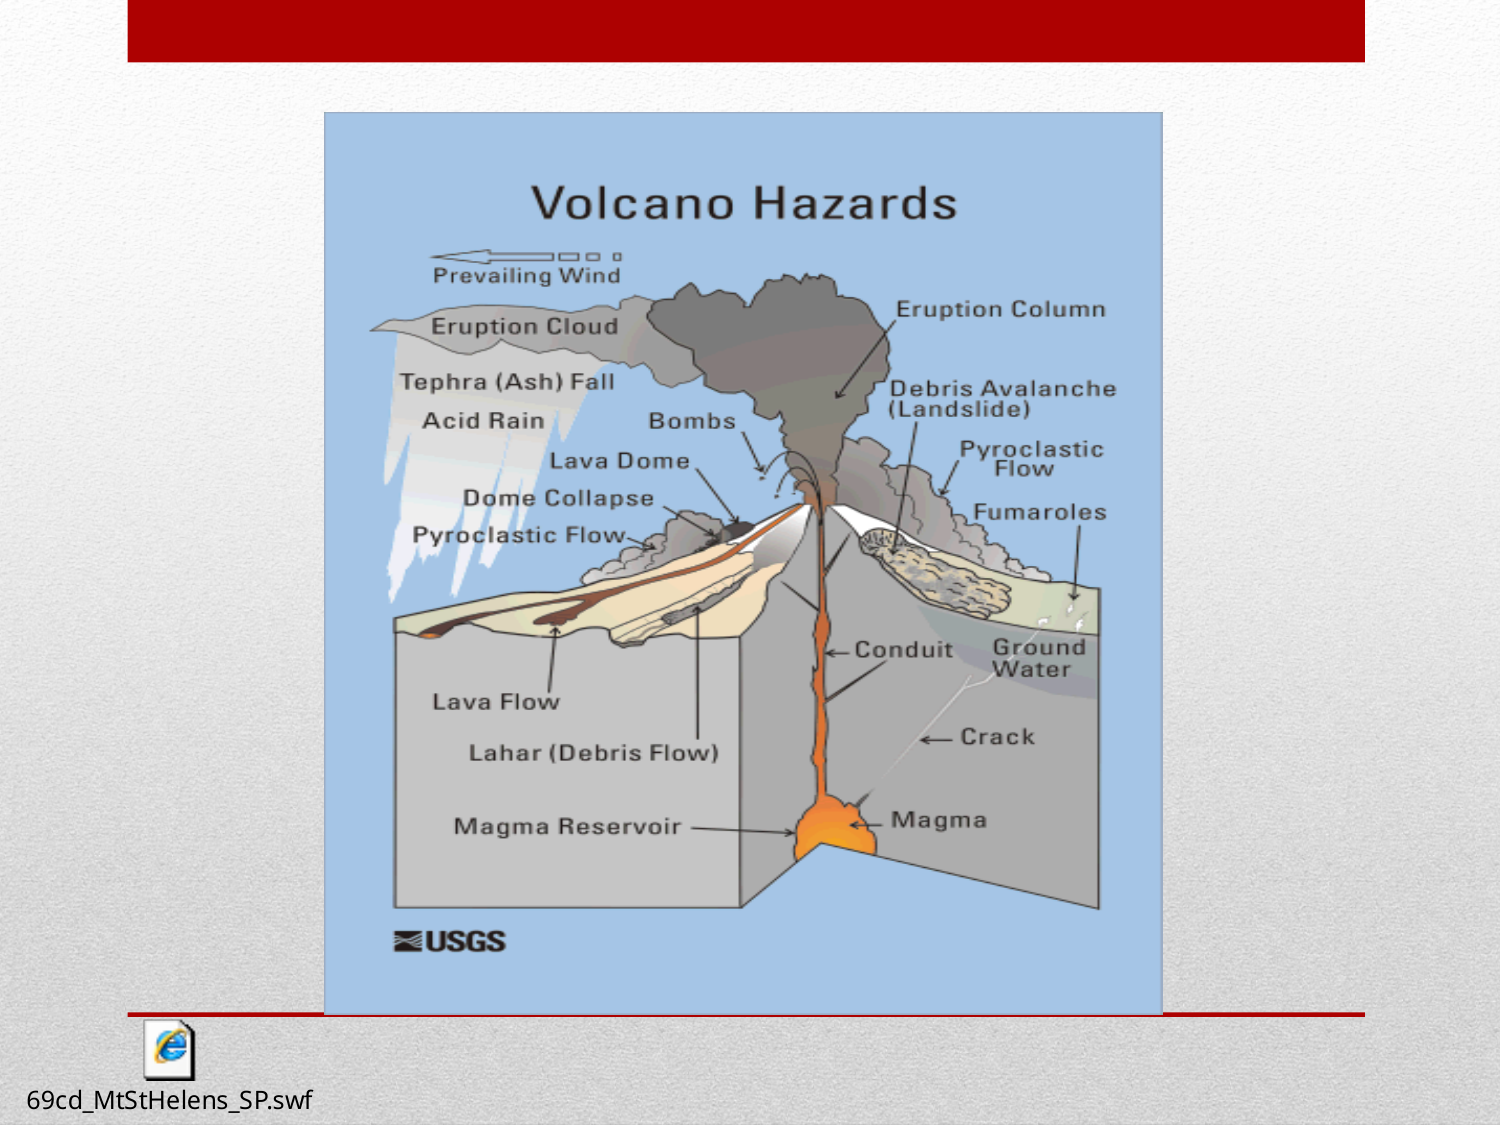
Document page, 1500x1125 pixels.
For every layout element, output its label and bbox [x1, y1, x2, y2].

text_box [0, 1011, 341, 1125]
picture [324, 111, 1164, 1016]
